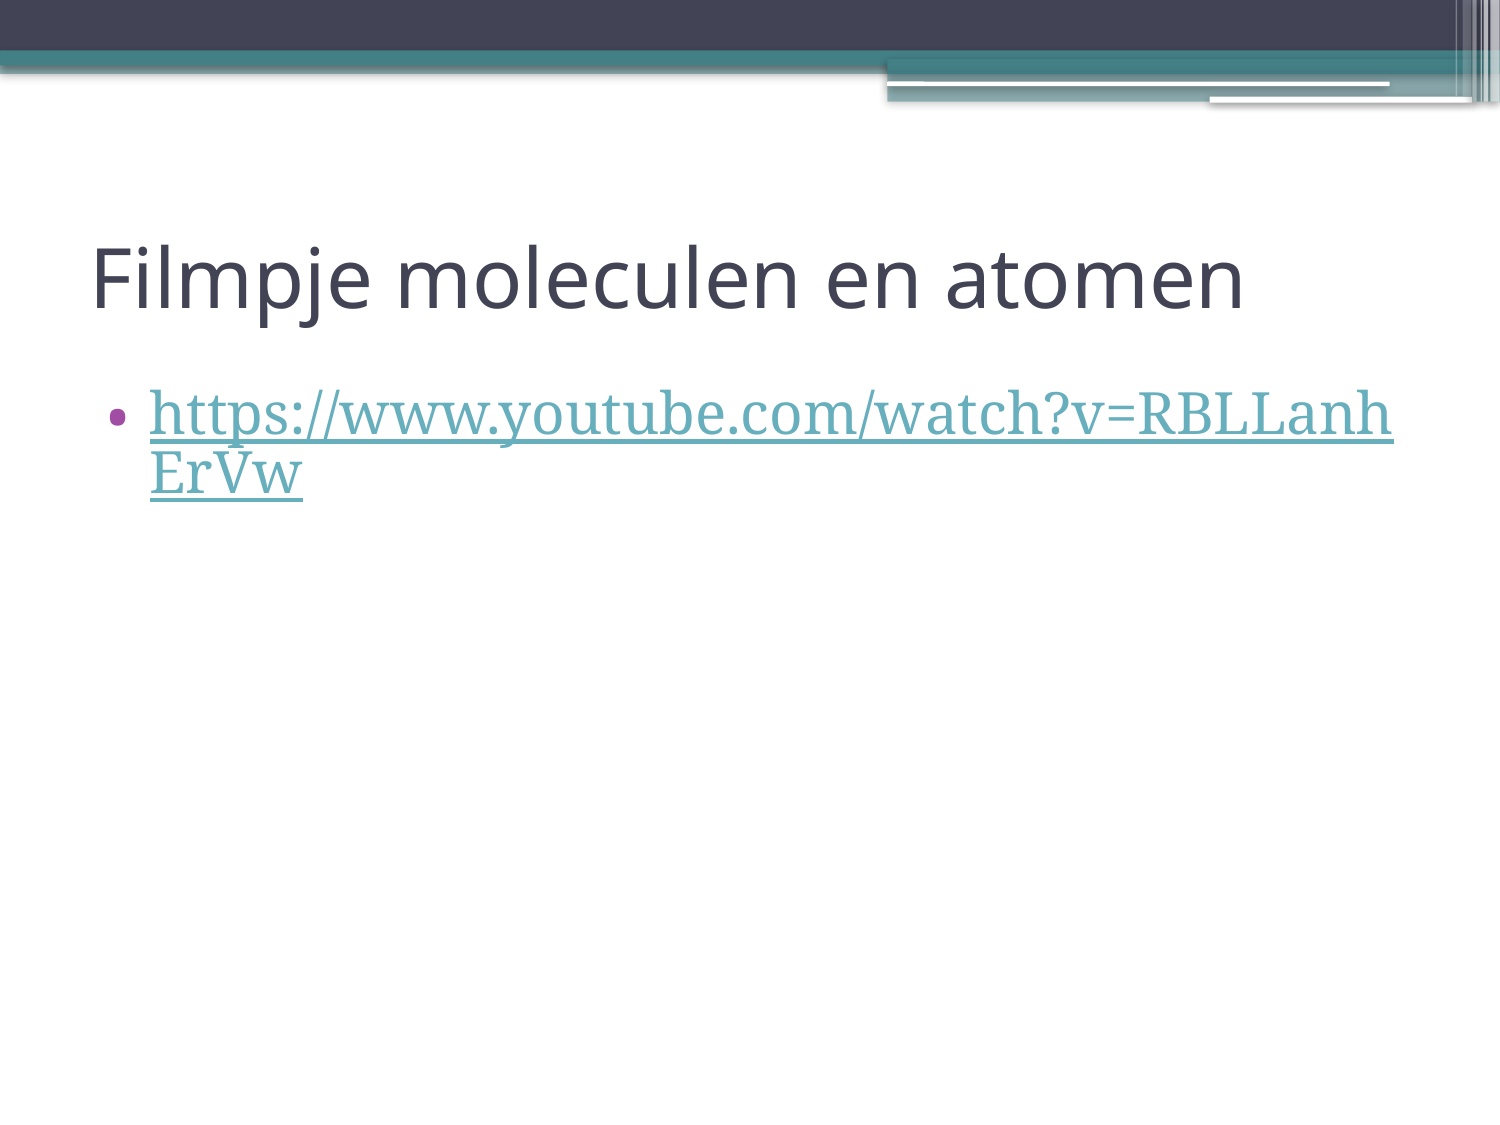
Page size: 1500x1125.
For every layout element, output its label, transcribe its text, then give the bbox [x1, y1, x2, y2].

list https://www.youtube.com/watch?v=RBLLanhErVw [75, 368, 1425, 1079]
title Filmpje moleculen en atomen [75, 187, 1425, 363]
